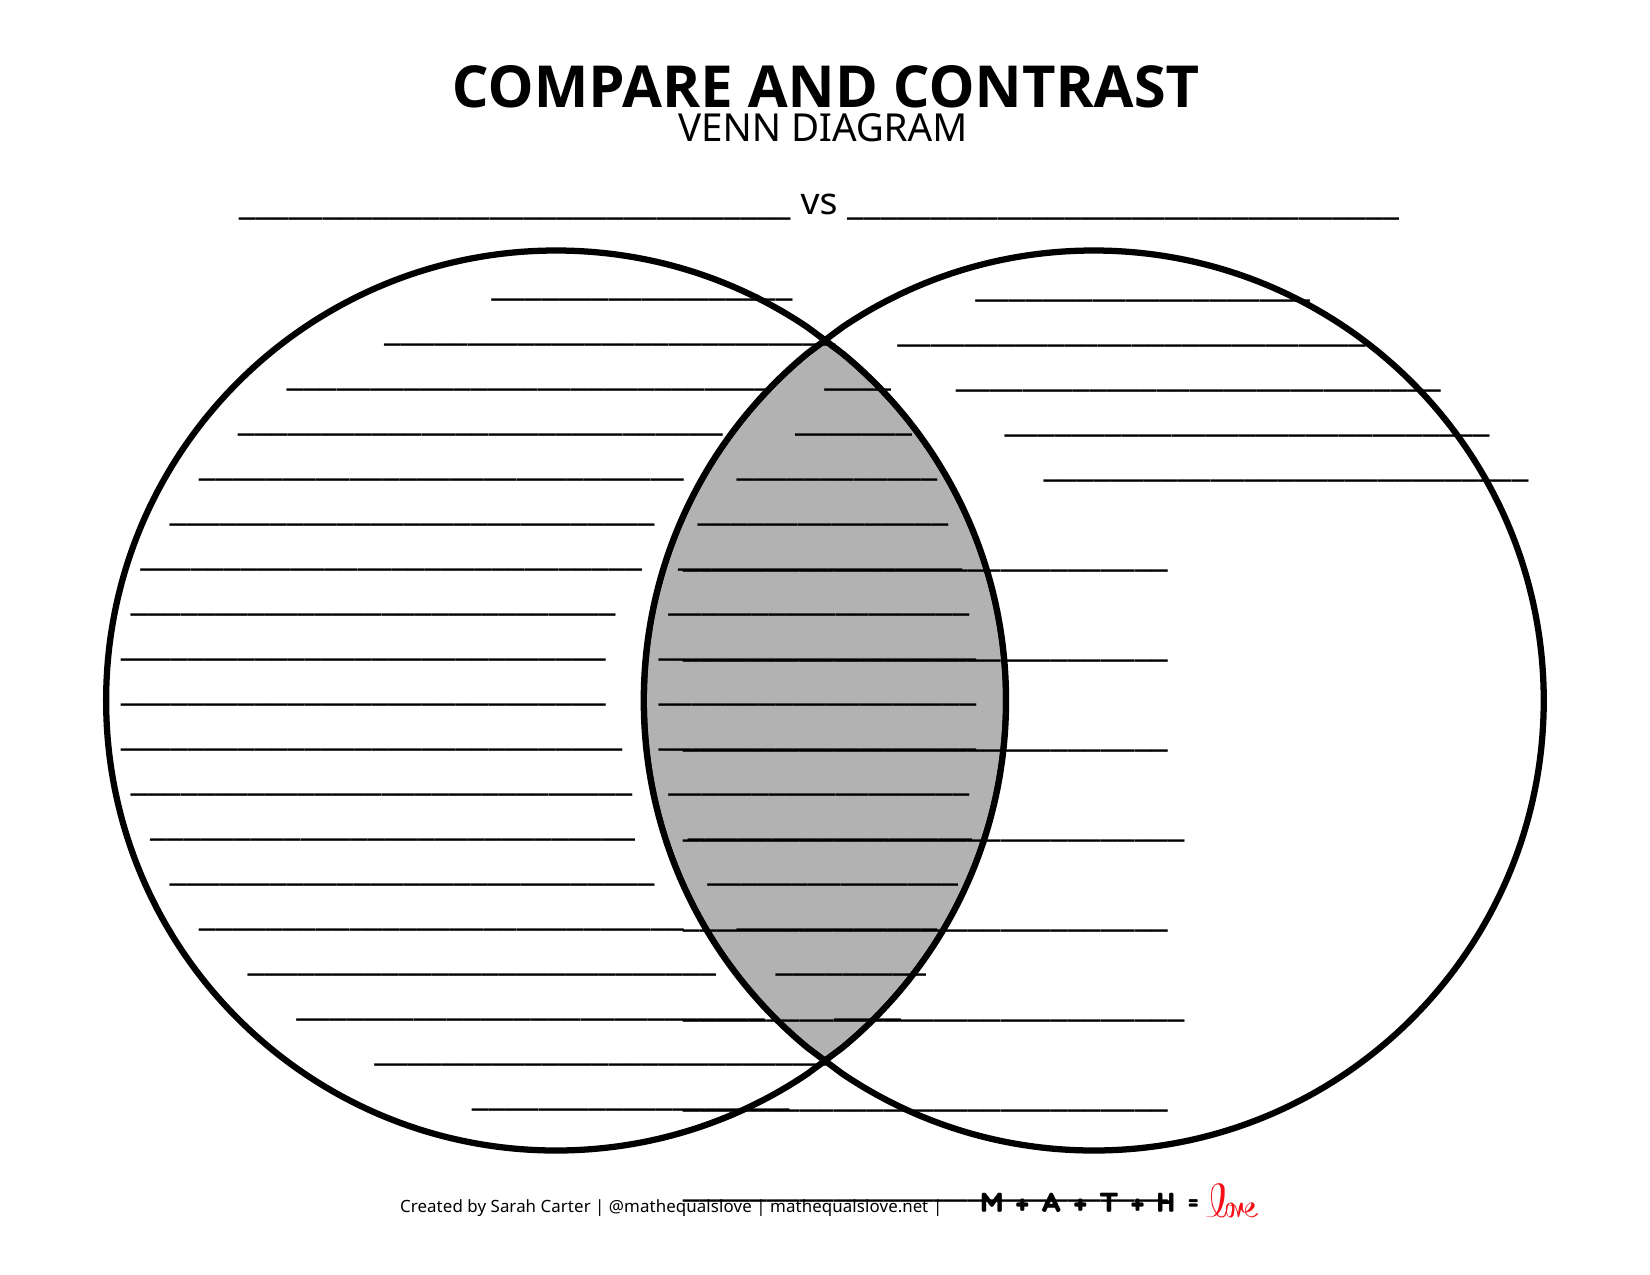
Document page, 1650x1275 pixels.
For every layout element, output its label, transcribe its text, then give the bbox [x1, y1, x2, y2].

text_box ____________________ ____________________________ _____________________________ _____________________________ _____________________________ _____________________________ _____________________________ _____________________________ ______________________________ _____________________________ ______________________________ _____________________________ _____________________________ _____________________________ _____________________________ ______________________________ _____________________________ ____________________________ ___________________ [668, 251, 1569, 1275]
text_box __________________ ___________________________ _____________________________ _____________________________ _____________________________ _____________________________ ______________________________ _____________________________ _____________________________ _____________________________ ______________________________ ______________________________ _____________________________ _____________________________ _____________________________ ____________________________ ____________________________ ___________________________ ___________________ [106, 250, 668, 1121]
picture [971, 1181, 1265, 1221]
text_box ____ _______ ____________ _______________ _________________ __________________ ___________________ ___________________ ___________________ __________________ _________________ _______________ ____________ _________ ____ [643, 250, 1007, 1076]
text_box _________________________________ vs _________________________________ [0, 169, 1650, 230]
text_box COMPARE AND CONTRAST [383, 41, 1268, 127]
text_box Created by Sarah Carter | @mathequalslove | mathequalslove.net | [385, 1188, 668, 1224]
text_box VENN DIAGRAM [380, 95, 1265, 157]
text_box [389, 1121, 668, 1153]
